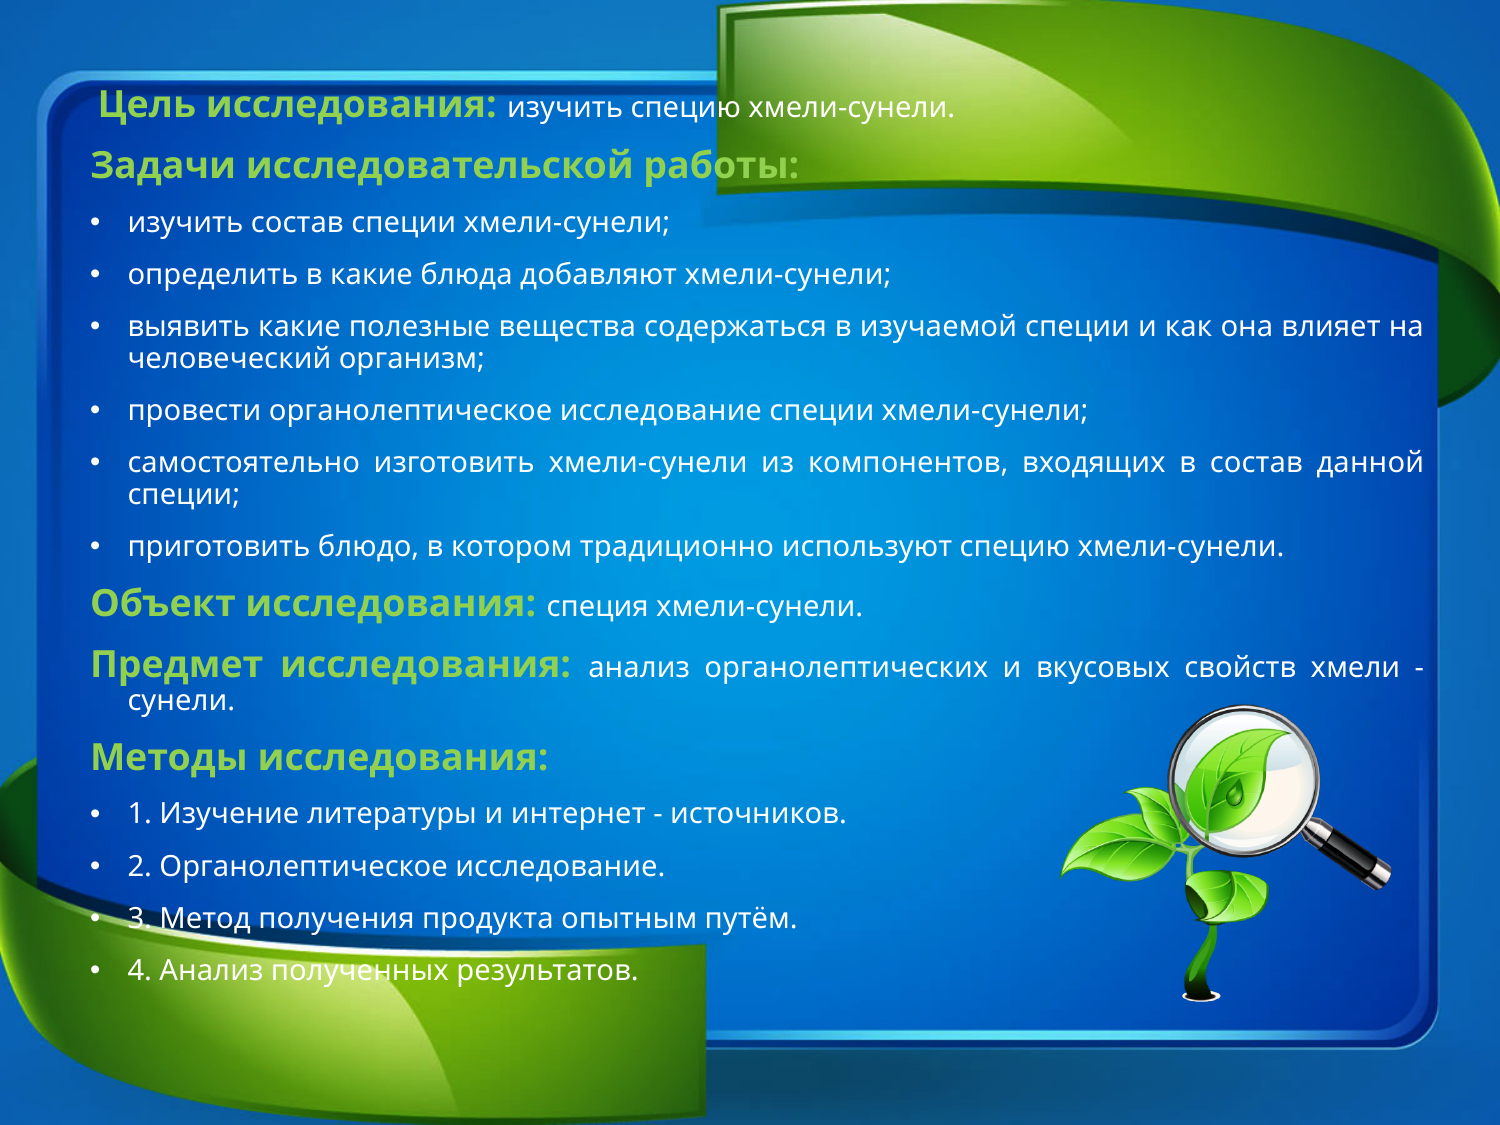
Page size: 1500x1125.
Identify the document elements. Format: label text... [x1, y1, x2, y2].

picture [0, 0, 1500, 1125]
list Цель исследования: изучить специю хмели-сунели. Задачи исследовательской работы: изучить состав специи хмели-сунели; определить в какие блюда добавляют хмели-сунели; выявить какие полезные вещества содержаться в изучаемой специи и как она влияет на человеческий организм; провести органолептическое исследование специи хмели-сунели; самостоятельно изготовить хмели-сунели из компонентов, входящих в состав данной специи; приготовить блюдо, в котором традиционно используют специю хмели-сунели. Объект исследования: специя хмели-сунели. Предмет исследования: анализ органолептических и вкусовых свойств хмели - сунели. Методы исследования: 1. Изучение литературы и интернет - источников. 2. Органолептическое исследование. 3. Метод получения продукта опытным путём. 4. Анализ полученных результатов. [74, 76, 1441, 1081]
